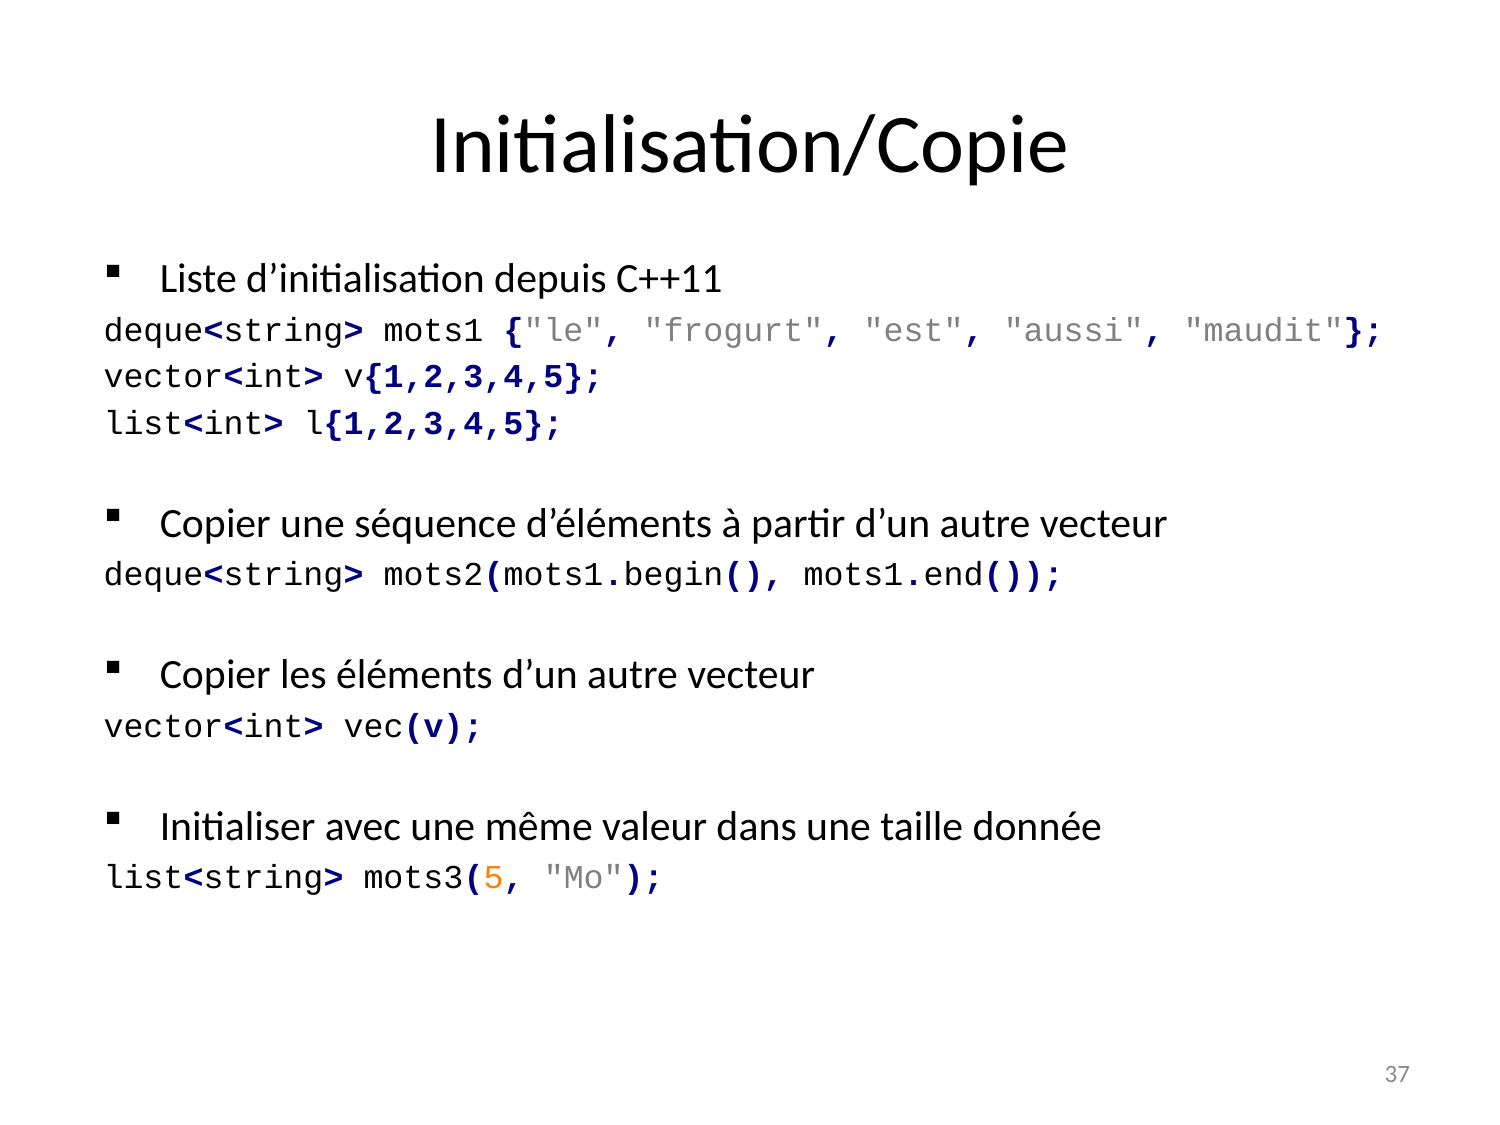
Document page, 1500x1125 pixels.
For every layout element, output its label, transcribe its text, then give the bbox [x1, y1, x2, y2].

list Liste d’initialisation depuis C++11 deque<string> mots1 {"le", "frogurt", "est", "aussi", "maudit"}; vector<int> v{1,2,3,4,5}; list<int> l{1,2,3,4,5}; Copier une séquence d’éléments à partir d’un autre vecteur deque<string> mots2(mots1.begin(), mots1.end()); Copier les éléments d’un autre vecteur vector<int> vec(v); Initialiser avec une même valeur dans une taille donnée list<string> mots3(5, "Mo"); [88, 243, 1439, 1012]
title Initialisation/Copie [75, 45, 1425, 233]
slide_number 37 [1074, 1042, 1425, 1103]
